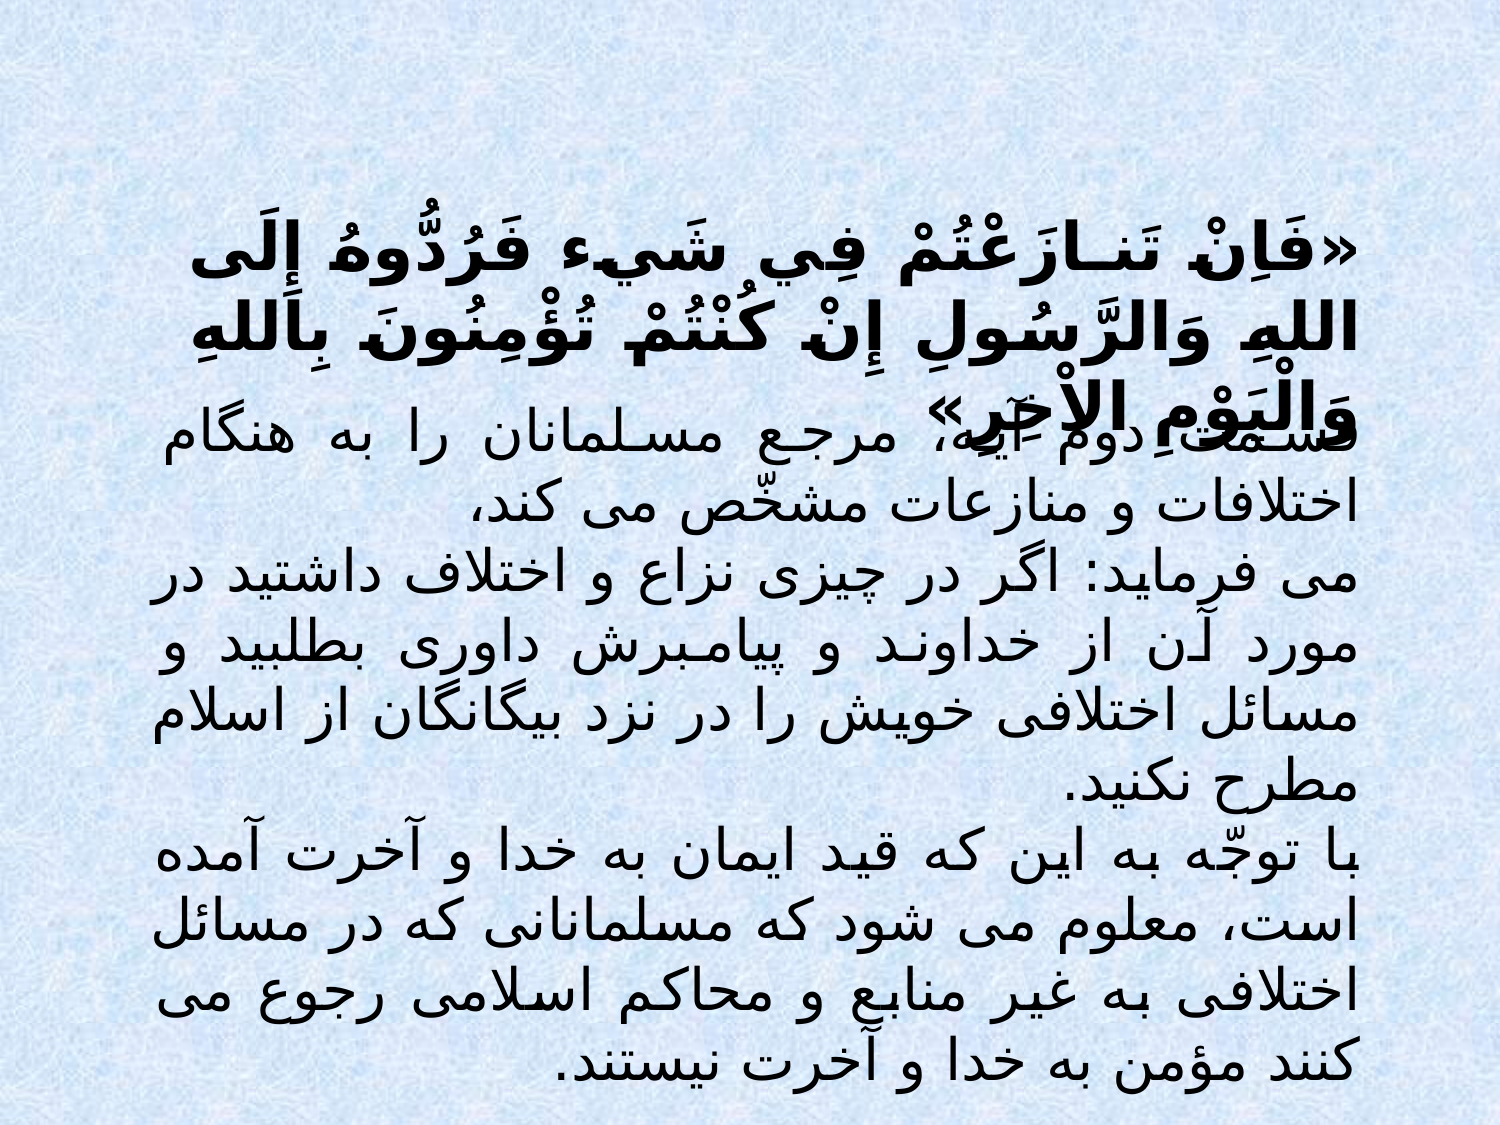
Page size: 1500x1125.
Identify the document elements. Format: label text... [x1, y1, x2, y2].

picture [0, 0, 1500, 1125]
text_box «فَاِنْ تَنـازَعْتُمْ فِي شَيء فَرُدُّوهُ إِلَى اللهِ وَالرَّسُولِ إِنْ كُنْتُمْ تُؤْمِنُونَ بِاللهِ وَالْيَوْمِ الاْخِرِ» [171, 196, 1376, 385]
text_box قسمت دوم آيه، مرجع مسلمانان را به هنگام اختلافات و منازعات مشخّص مى كند، مى فرمايد: اگر در چيزى نزاع و اختلاف داشتيد در مورد آن از خداوند و پيامبرش داورى بطلبيد و مسائل اختلافى خويش را در نزد بيگانگان از اسلام مطرح نكنيد. با توجّه به اين كه قيد ايمان به خدا و آخرت آمده است، معلوم مى شود كه مسلمانانى كه در مسائل اختلافى به غير منابع و محاكم اسلامى رجوع مى كنند مؤمن به خدا و آخرت نيستند. [135, 385, 1376, 1100]
